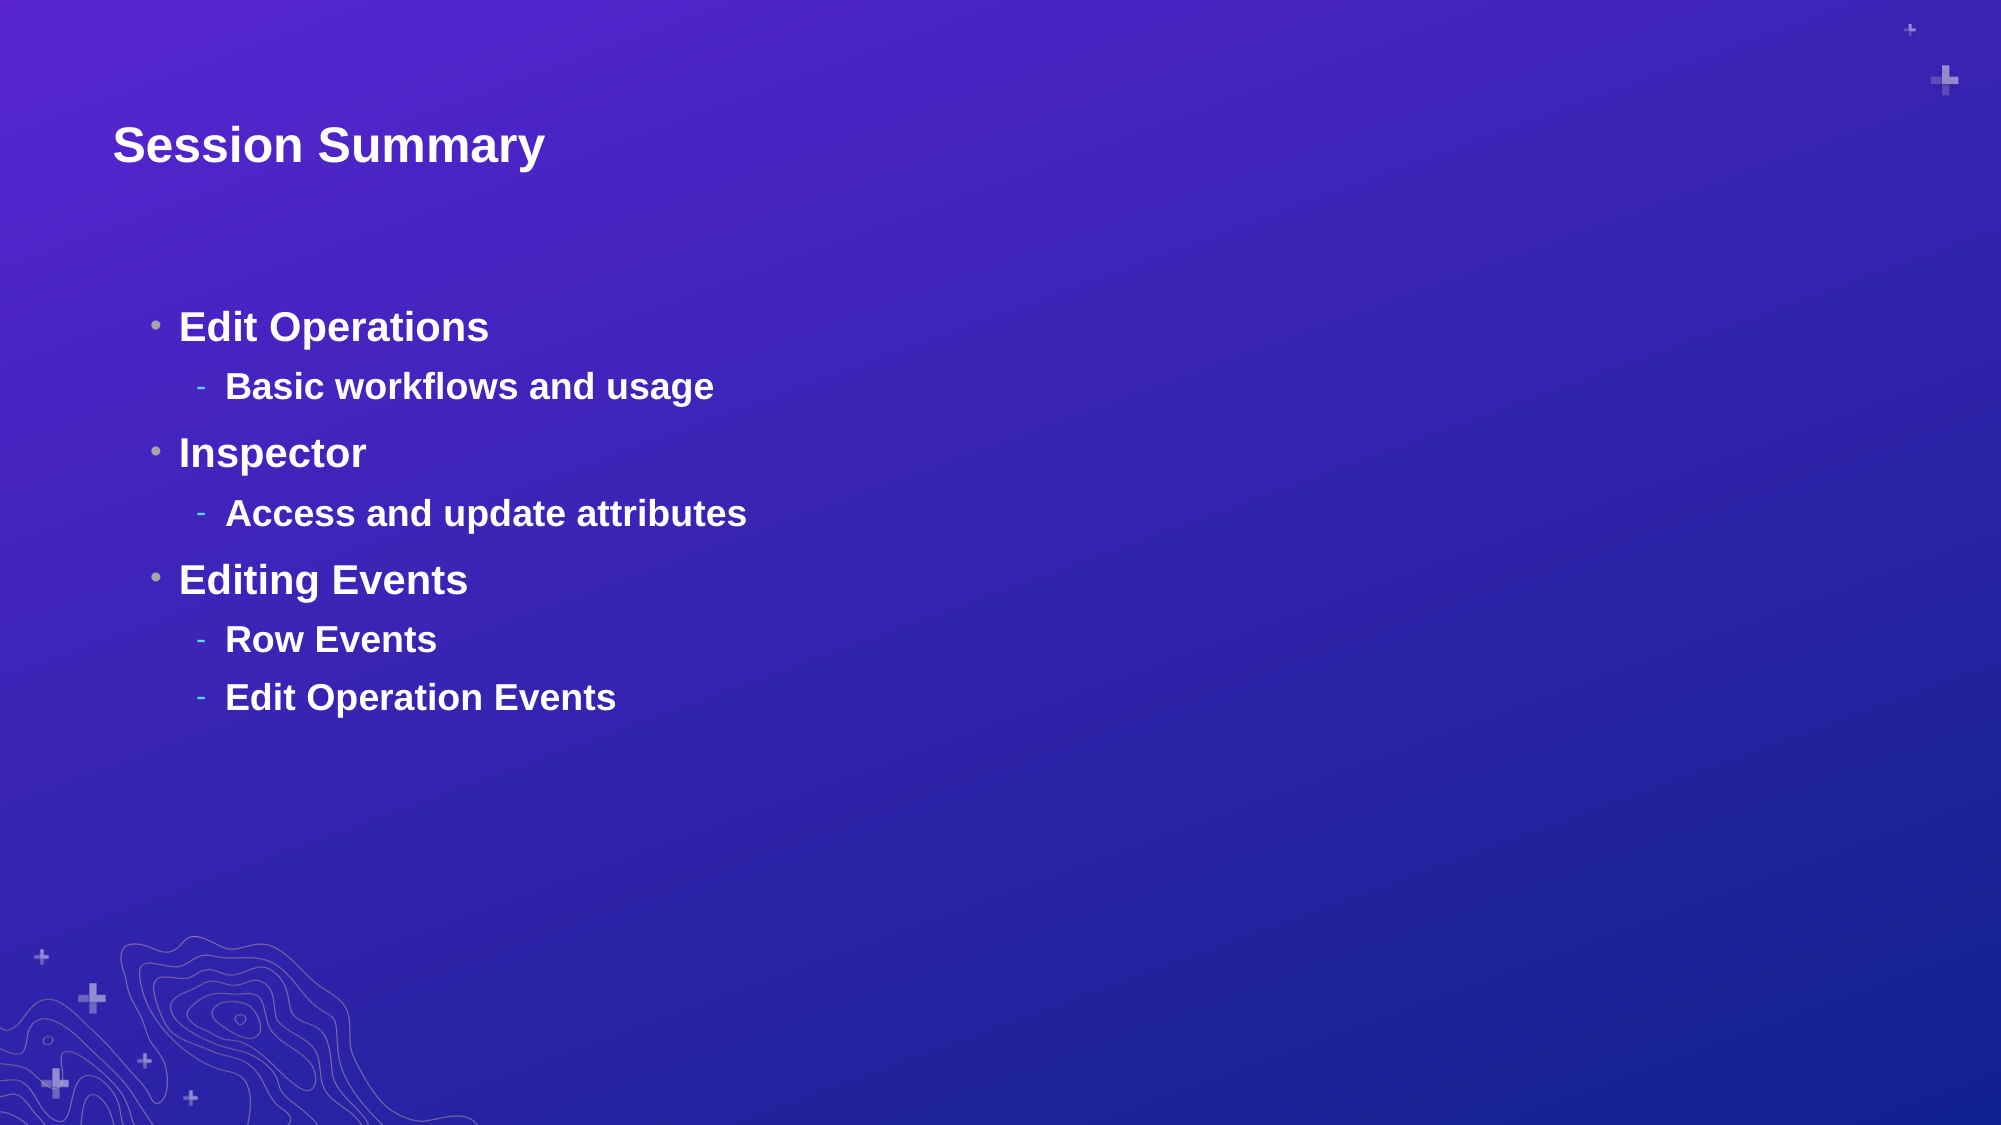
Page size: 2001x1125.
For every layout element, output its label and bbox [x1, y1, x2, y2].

text_box [0, 0, 2000, 1125]
